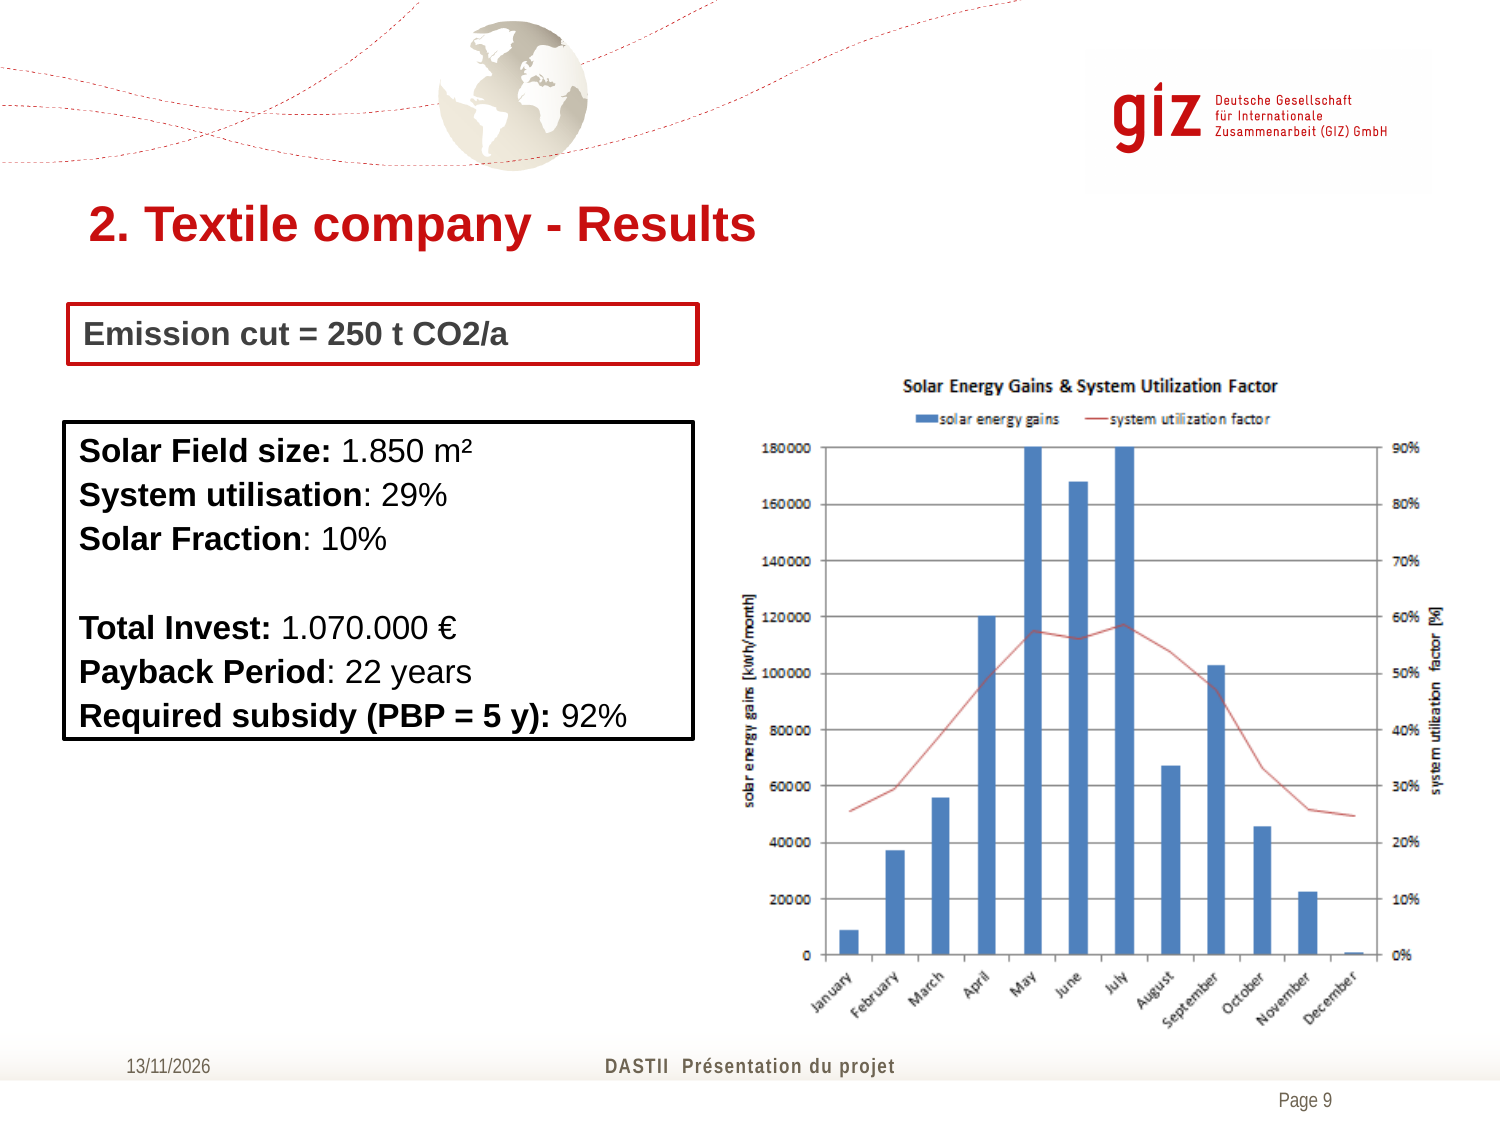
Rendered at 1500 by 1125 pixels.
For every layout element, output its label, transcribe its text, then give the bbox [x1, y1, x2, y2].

text_box Emission cut = 250 t CO2/a [66, 302, 700, 366]
picture [0, 0, 1500, 194]
footer DASTII Présentation du projet [469, 1044, 1031, 1086]
text_box Solar Field size: 1.850 m² System utilisation: 29% Solar Fraction: 10% Total Invest: 1.070.000 € Payback Period: 22 years Required subsidy (PBP = 5 y): 92% [62, 420, 695, 741]
picture [0, 375, 1500, 1081]
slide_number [111, 1044, 325, 1086]
text_box 2. Textile company - Results [59, 184, 1336, 286]
